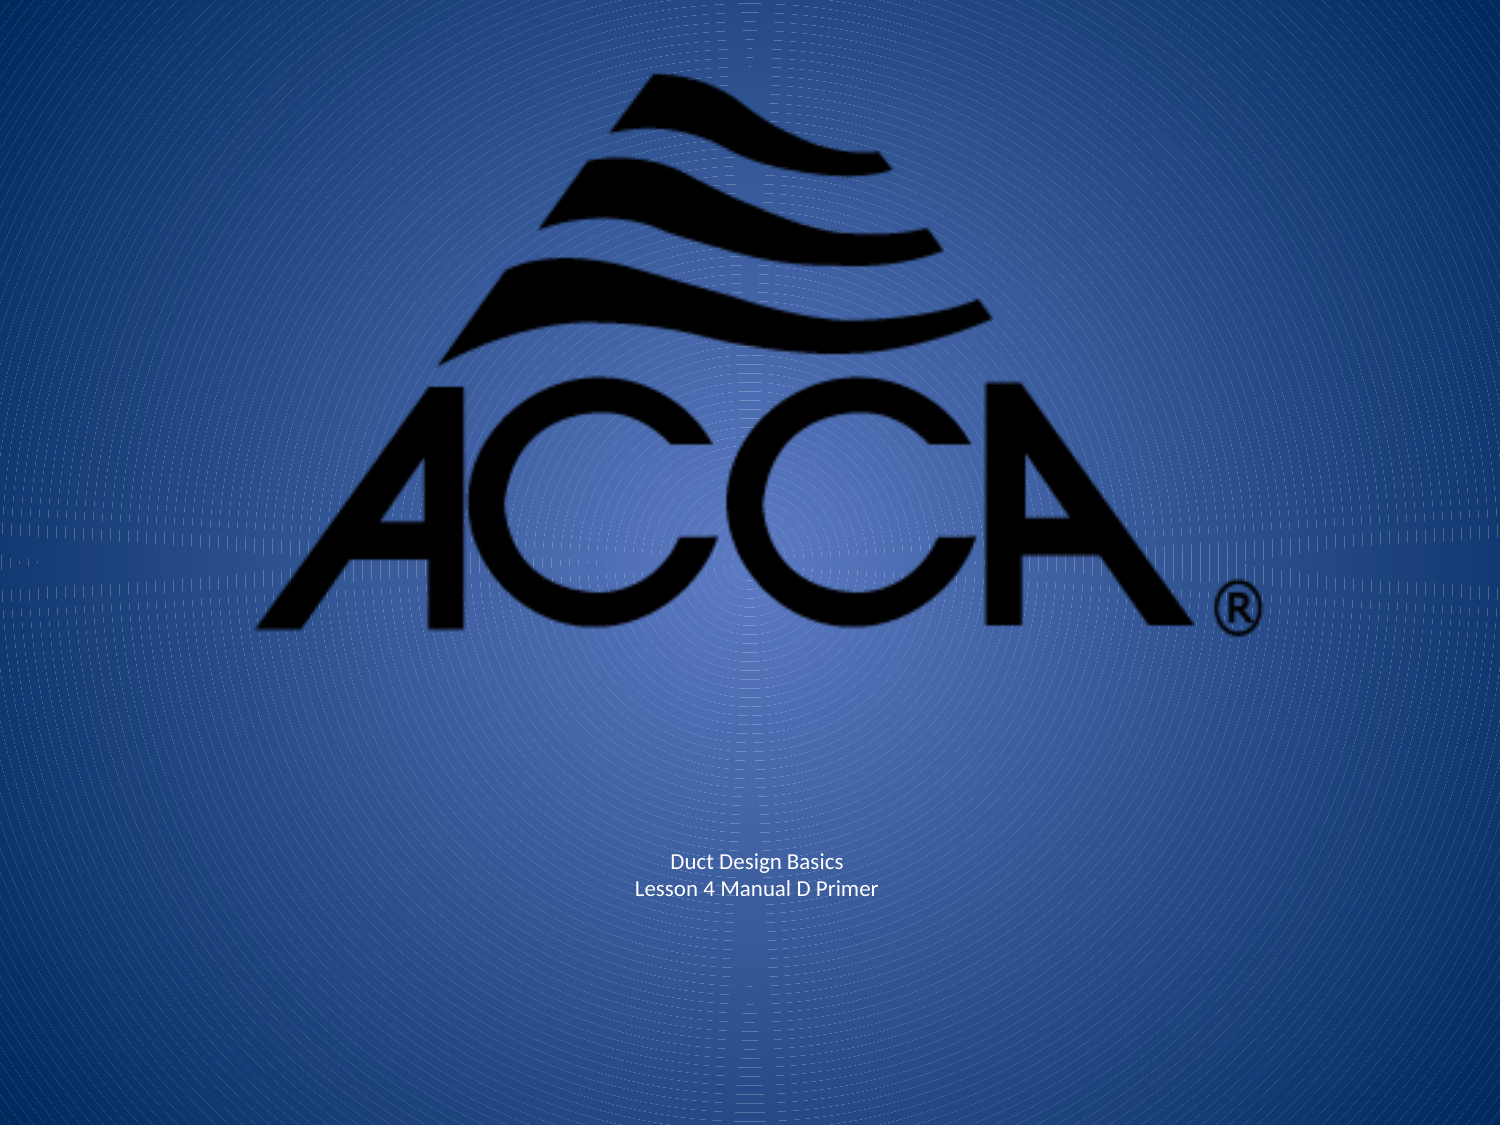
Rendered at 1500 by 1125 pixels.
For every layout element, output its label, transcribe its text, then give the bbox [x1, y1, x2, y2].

picture [208, 12, 1306, 726]
title Duct Design Basics Lesson 4 Manual D Primer [19, 837, 1495, 938]
